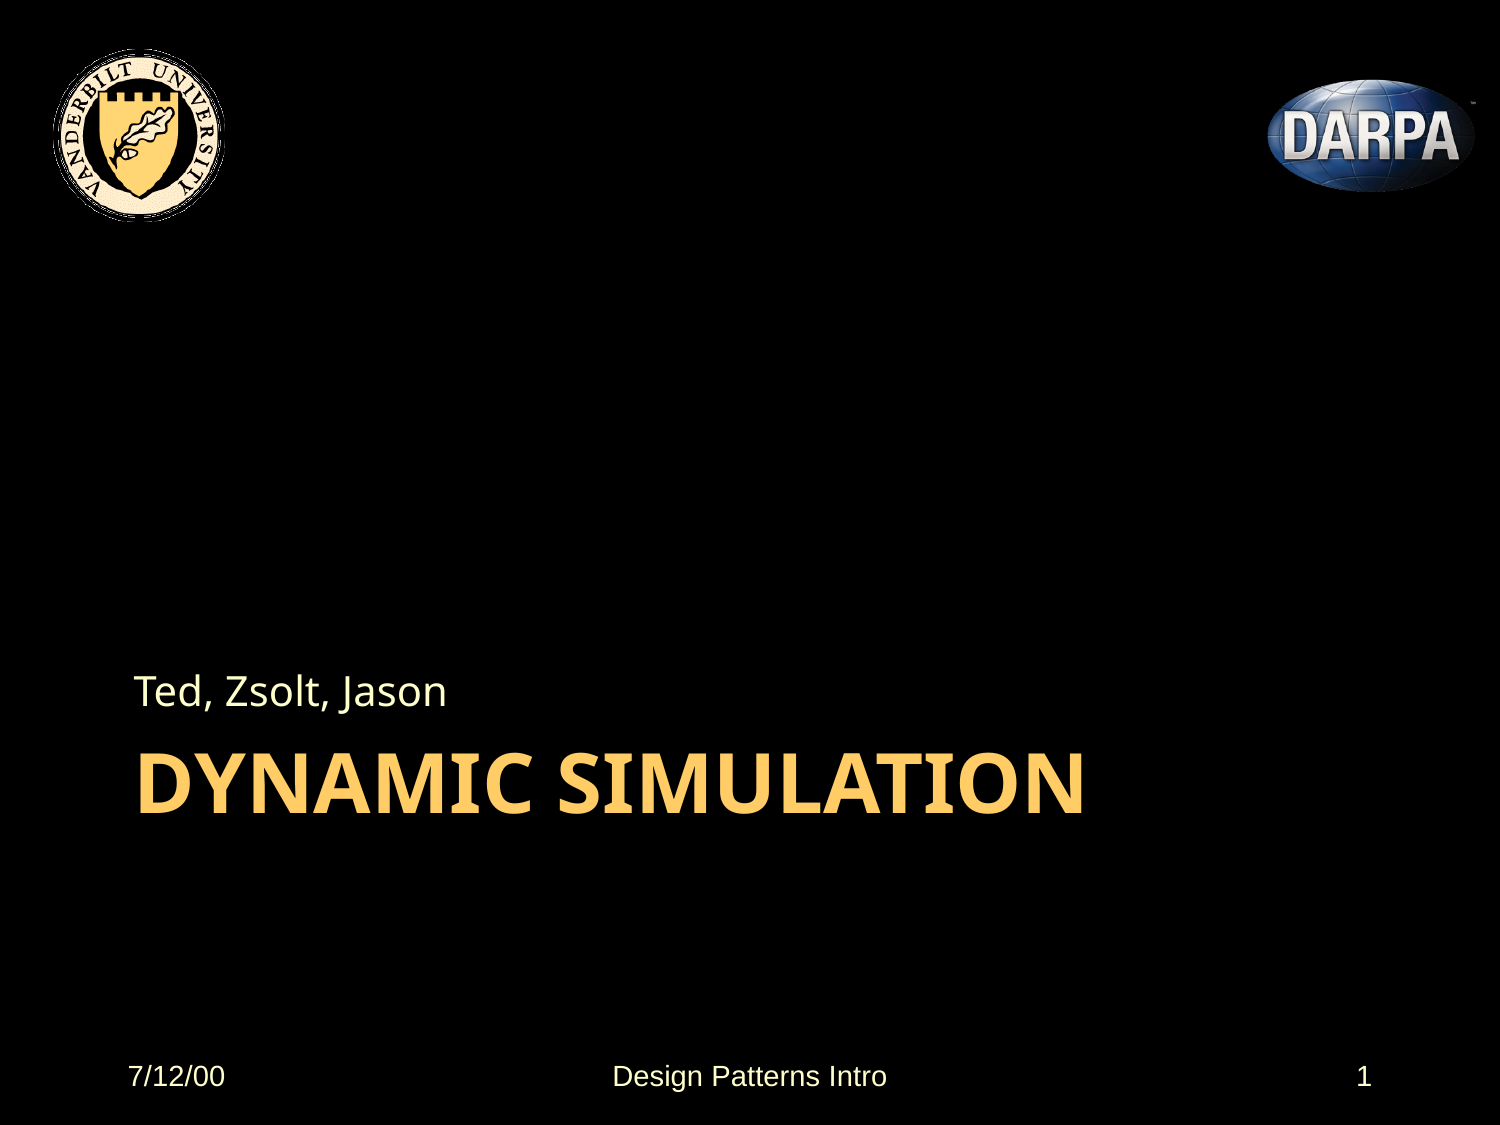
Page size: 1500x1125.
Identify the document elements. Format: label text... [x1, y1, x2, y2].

slide_number 1 [1074, 1037, 1388, 1113]
picture [53, 49, 225, 222]
list Ted, Zsolt, Jason [118, 476, 1394, 724]
picture [1264, 77, 1478, 194]
title Dynamic Simulation [118, 724, 1394, 947]
footer Design Patterns Intro [512, 1037, 988, 1113]
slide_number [112, 1037, 425, 1113]
